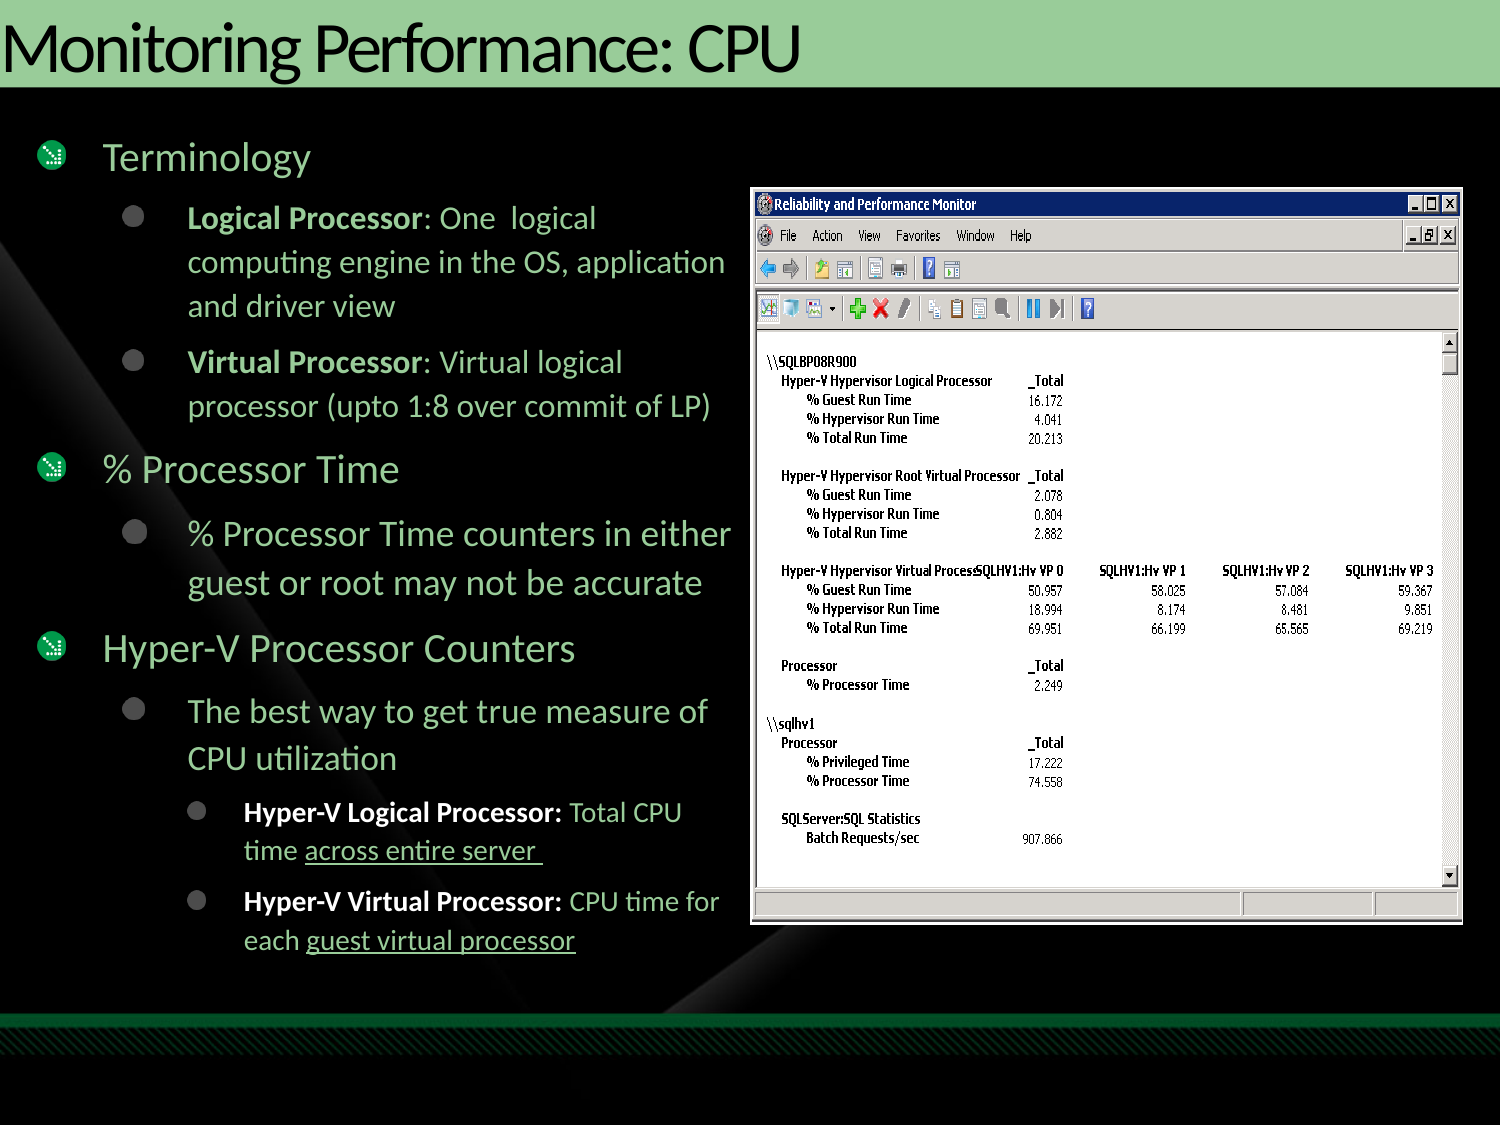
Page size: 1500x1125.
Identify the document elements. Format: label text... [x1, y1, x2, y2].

list Terminology Logical Processor: One logical computing engine in the OS, application and driver view Virtual Processor: Virtual logical processor (upto 1:8 over commit of LP) % Processor Time % Processor Time counters in either guest or root may not be accurate Hyper-V Processor Counters The best way to get true measure of CPU utilization Hyper-V Logical Processor: Total CPU time across entire server Hyper-V Virtual Processor: CPU time for each guest virtual processor [37, 125, 738, 988]
title Monitoring Performance: CPU [0, 0, 1500, 88]
picture [0, 88, 1500, 1125]
